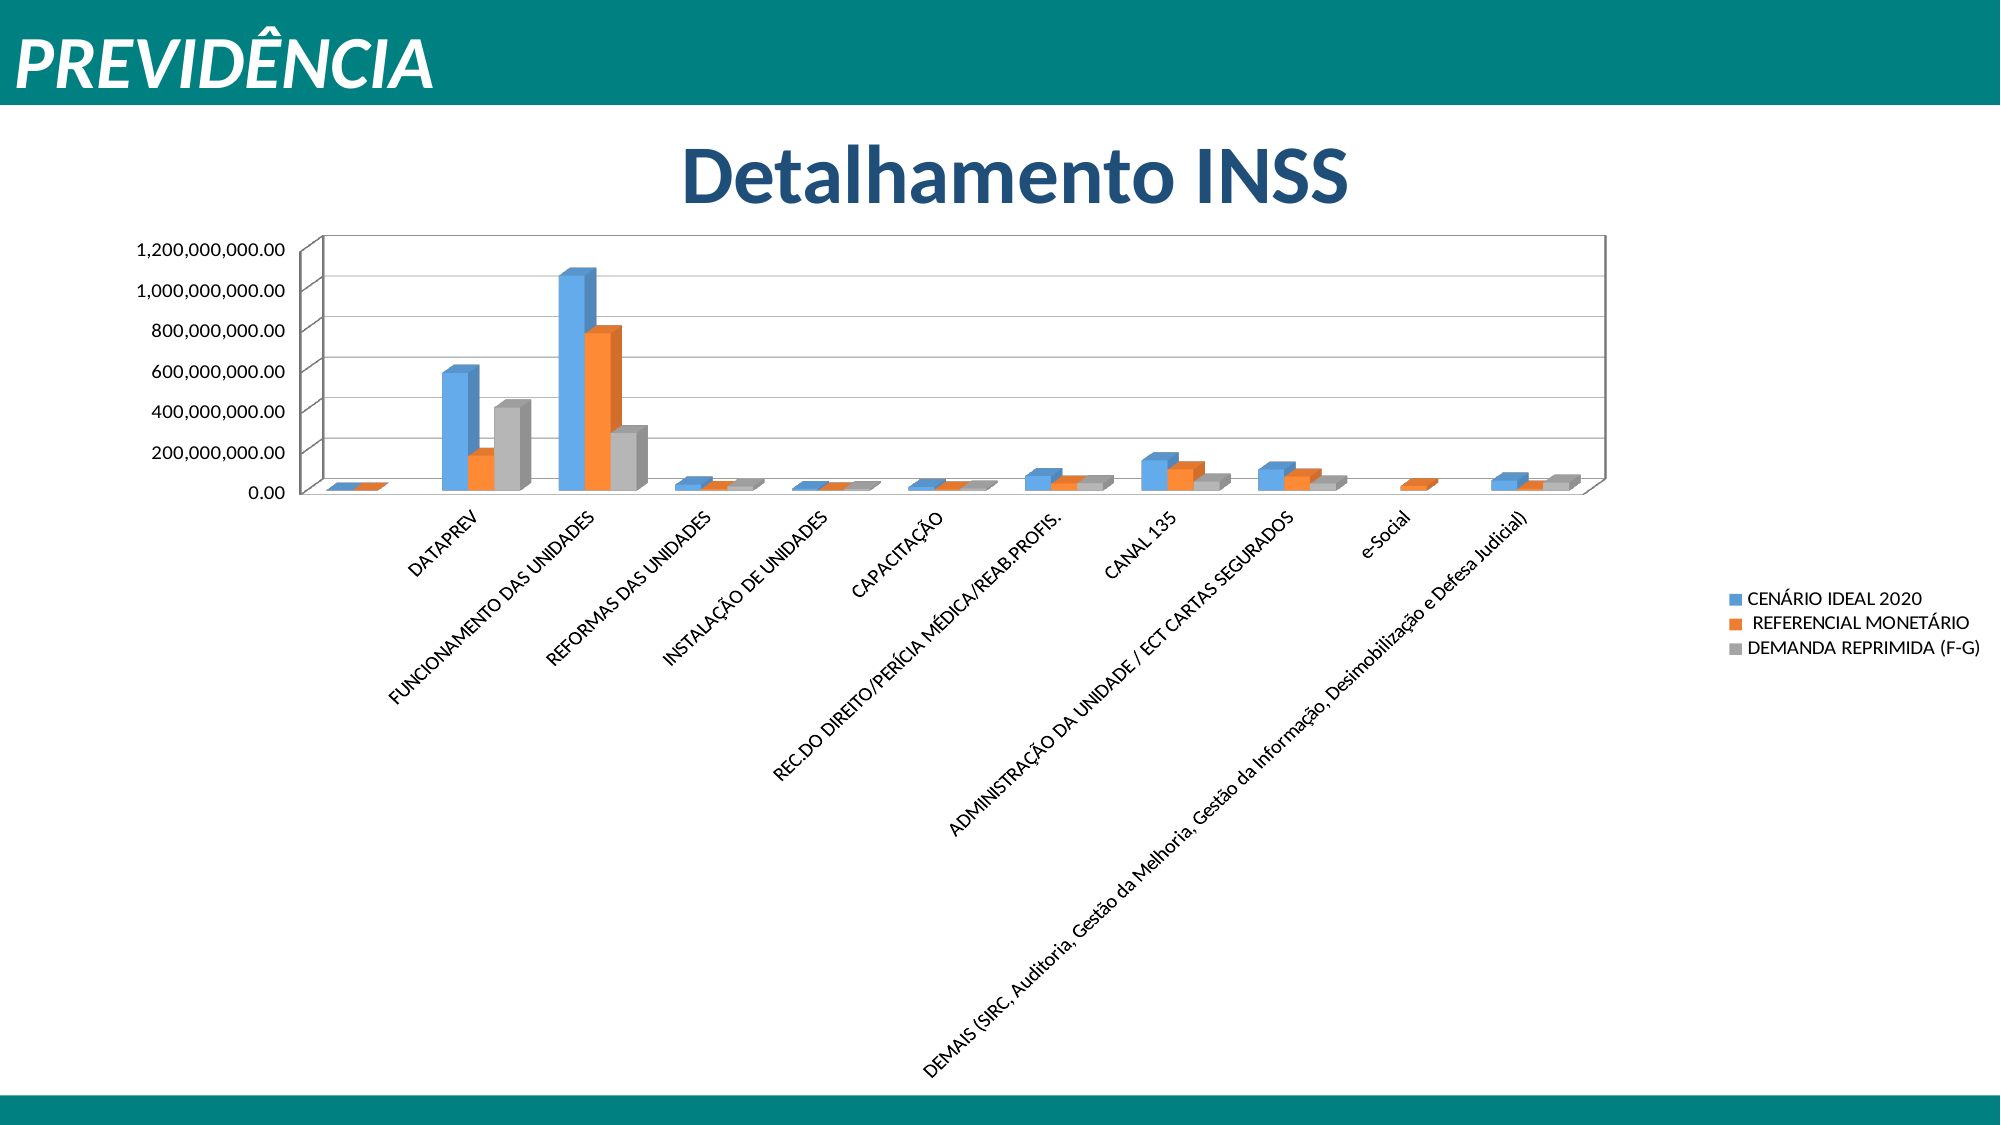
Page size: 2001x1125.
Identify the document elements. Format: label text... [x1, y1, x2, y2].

chart [19, 219, 2000, 1083]
text_box [0, 1095, 2000, 1125]
text_box PREVIDÊNCIA [0, 0, 2000, 105]
text_box Detalhamento INSS [156, 121, 1876, 219]
